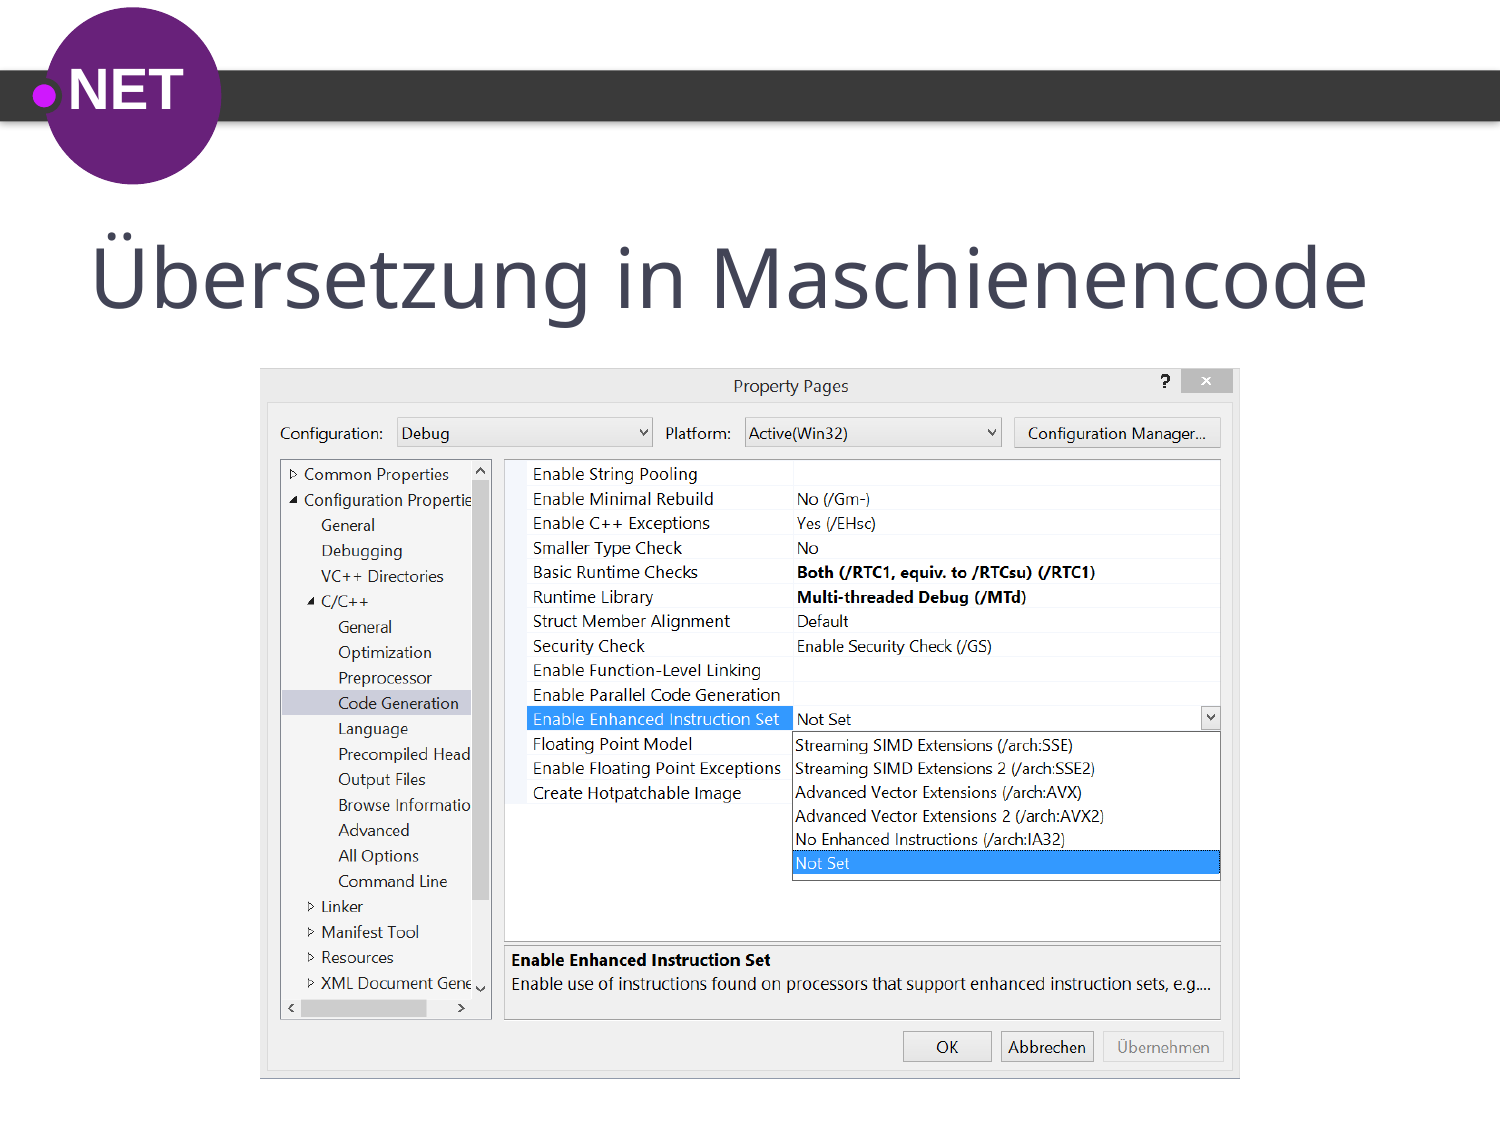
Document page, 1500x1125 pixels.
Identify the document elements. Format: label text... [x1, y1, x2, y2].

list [260, 368, 1240, 1079]
title Übersetzung in Maschienencode [75, 187, 1425, 363]
